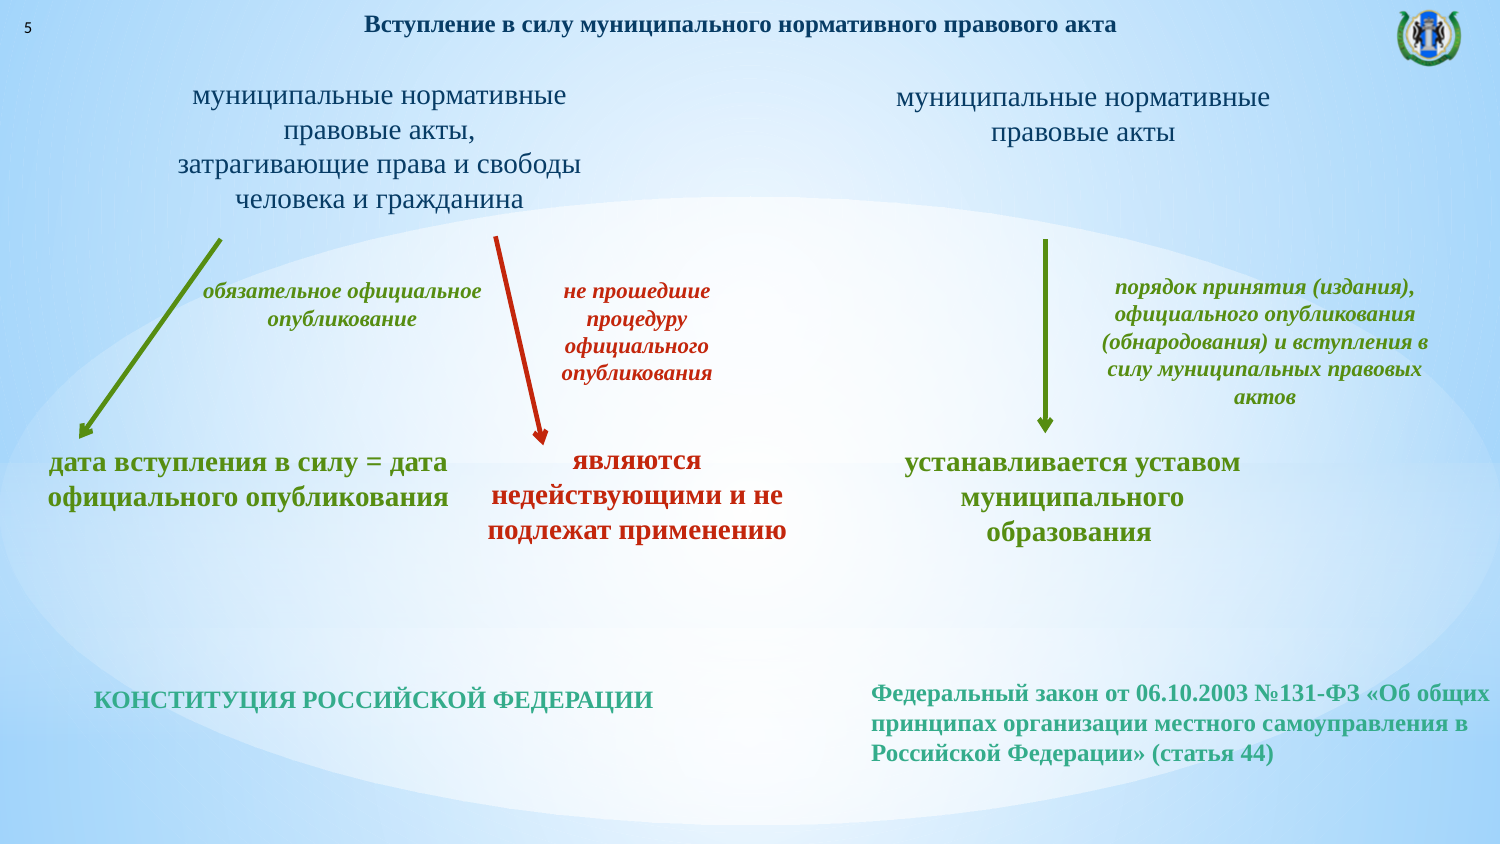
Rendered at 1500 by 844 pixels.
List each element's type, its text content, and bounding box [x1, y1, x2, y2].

text_box устанавливается уставом муниципального образования [871, 434, 1274, 555]
text_box муниципальные нормативные правовые акты [853, 69, 1314, 190]
slide_number 5 [3, 4, 54, 50]
text_box дата вступления в силу = дата официального опубликования [0, 435, 448, 520]
text_box обязательное официальное опубликование [226, 268, 489, 338]
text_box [495, 236, 544, 446]
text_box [78, 238, 221, 440]
text_box Федеральный закон от 06.10.2003 №131-ФЗ «Об общих принципах организации местного самоуправления в Российской Федерации» (статья 44) [856, 669, 1500, 774]
picture [1396, 8, 1462, 67]
text_box муниципальные нормативные правовые акты, затрагивающие права и свободы человека и гражданина [149, 67, 610, 258]
text_box не прошедшие процедуру официального опубликования [548, 268, 769, 393]
text_box порядок принятия (издания), официального опубликования (обнародования) и вступления в силу муниципальных правовых актов [1064, 264, 1467, 417]
text_box КОНСТИТУЦИЯ РОССИЙСКОЙ ФЕДЕРАЦИИ [79, 676, 794, 722]
text_box Вступление в силу муниципального нормативного правового акта [123, 0, 1365, 45]
text_box являются недействующими и не подлежат применению [448, 433, 827, 553]
